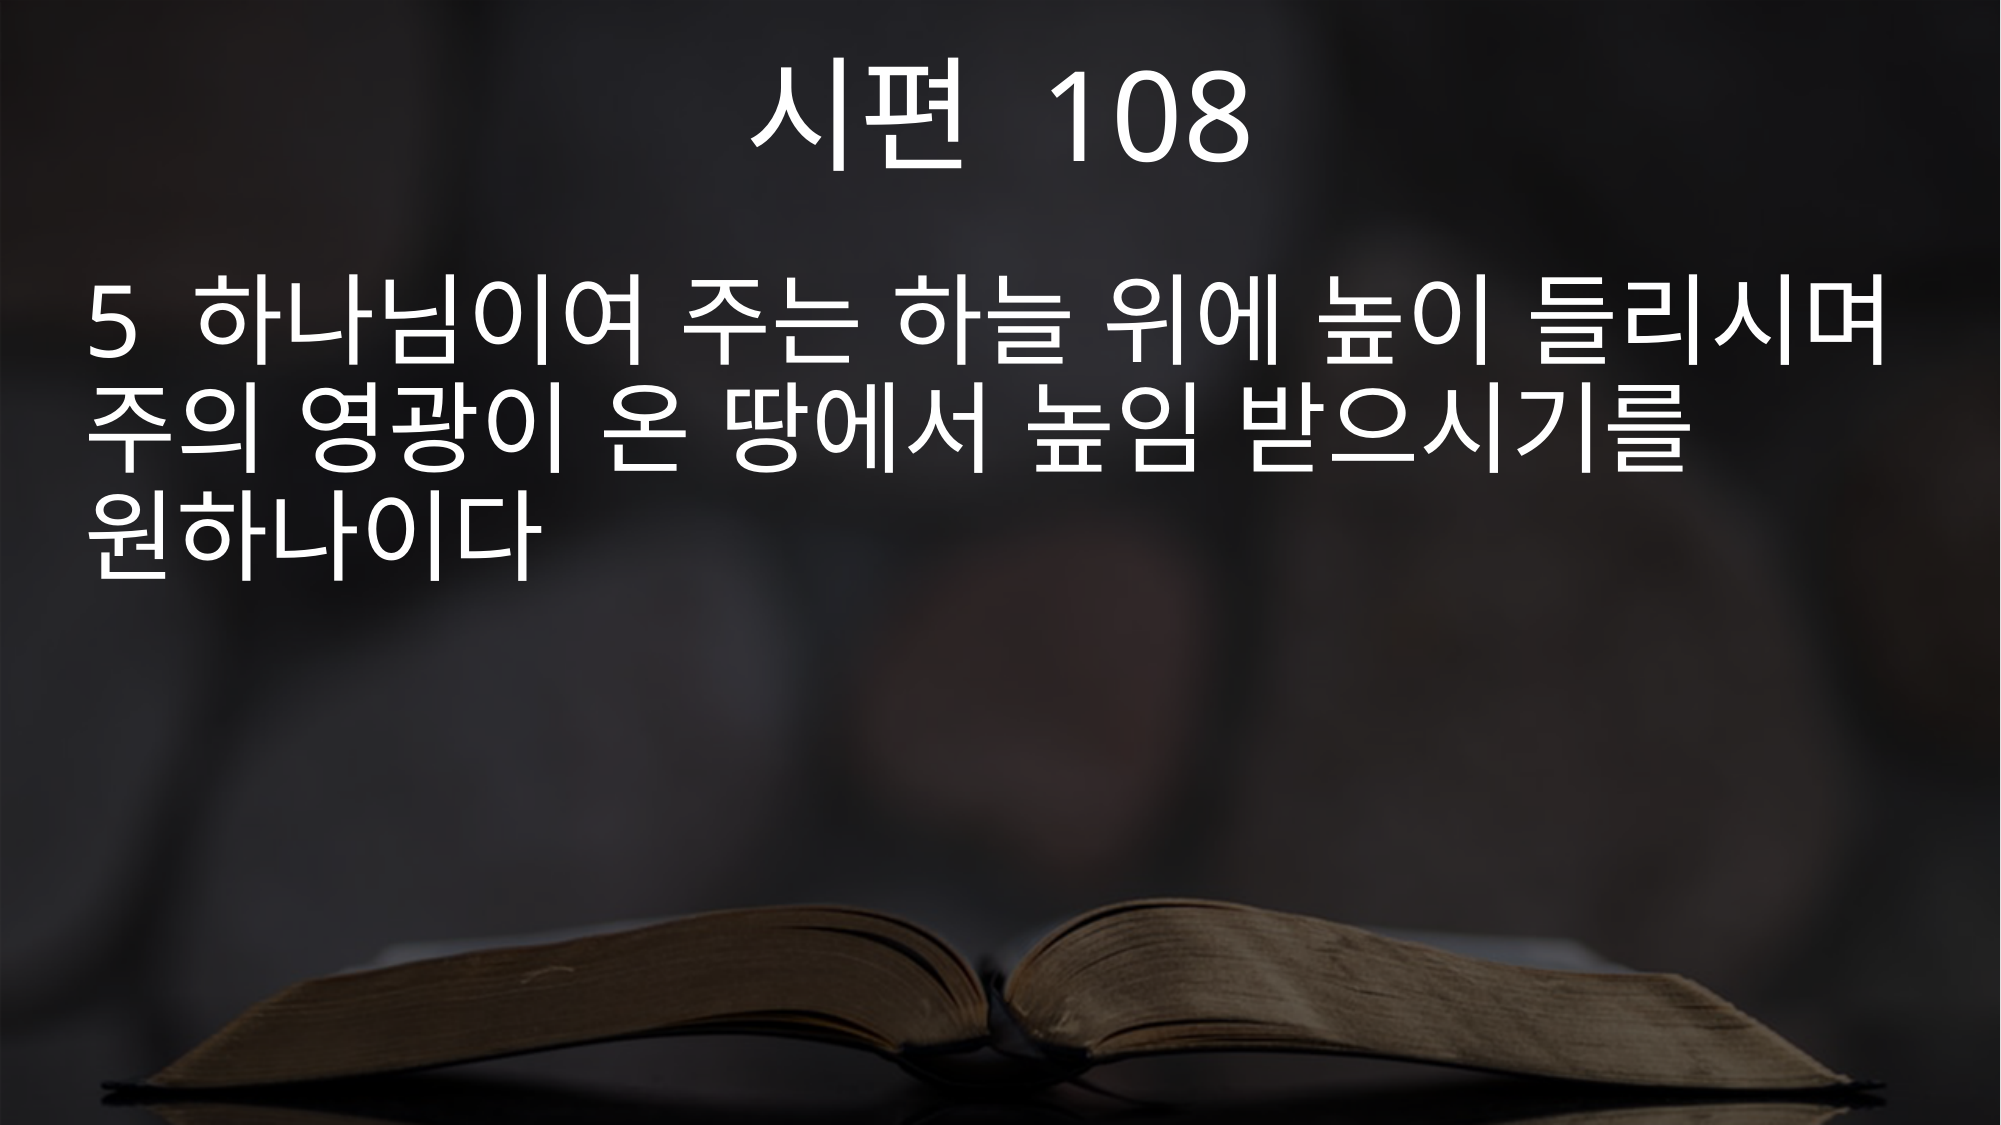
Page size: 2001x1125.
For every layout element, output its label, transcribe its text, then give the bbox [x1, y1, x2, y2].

footer 시편 108 [0, 32, 2000, 192]
picture [0, 0, 2001, 1125]
list 5 하나님이여 주는 하늘 위에 높이 들리시며 주의 영광이 온 땅에서 높임 받으시기를 원하나이다 [69, 263, 1953, 423]
